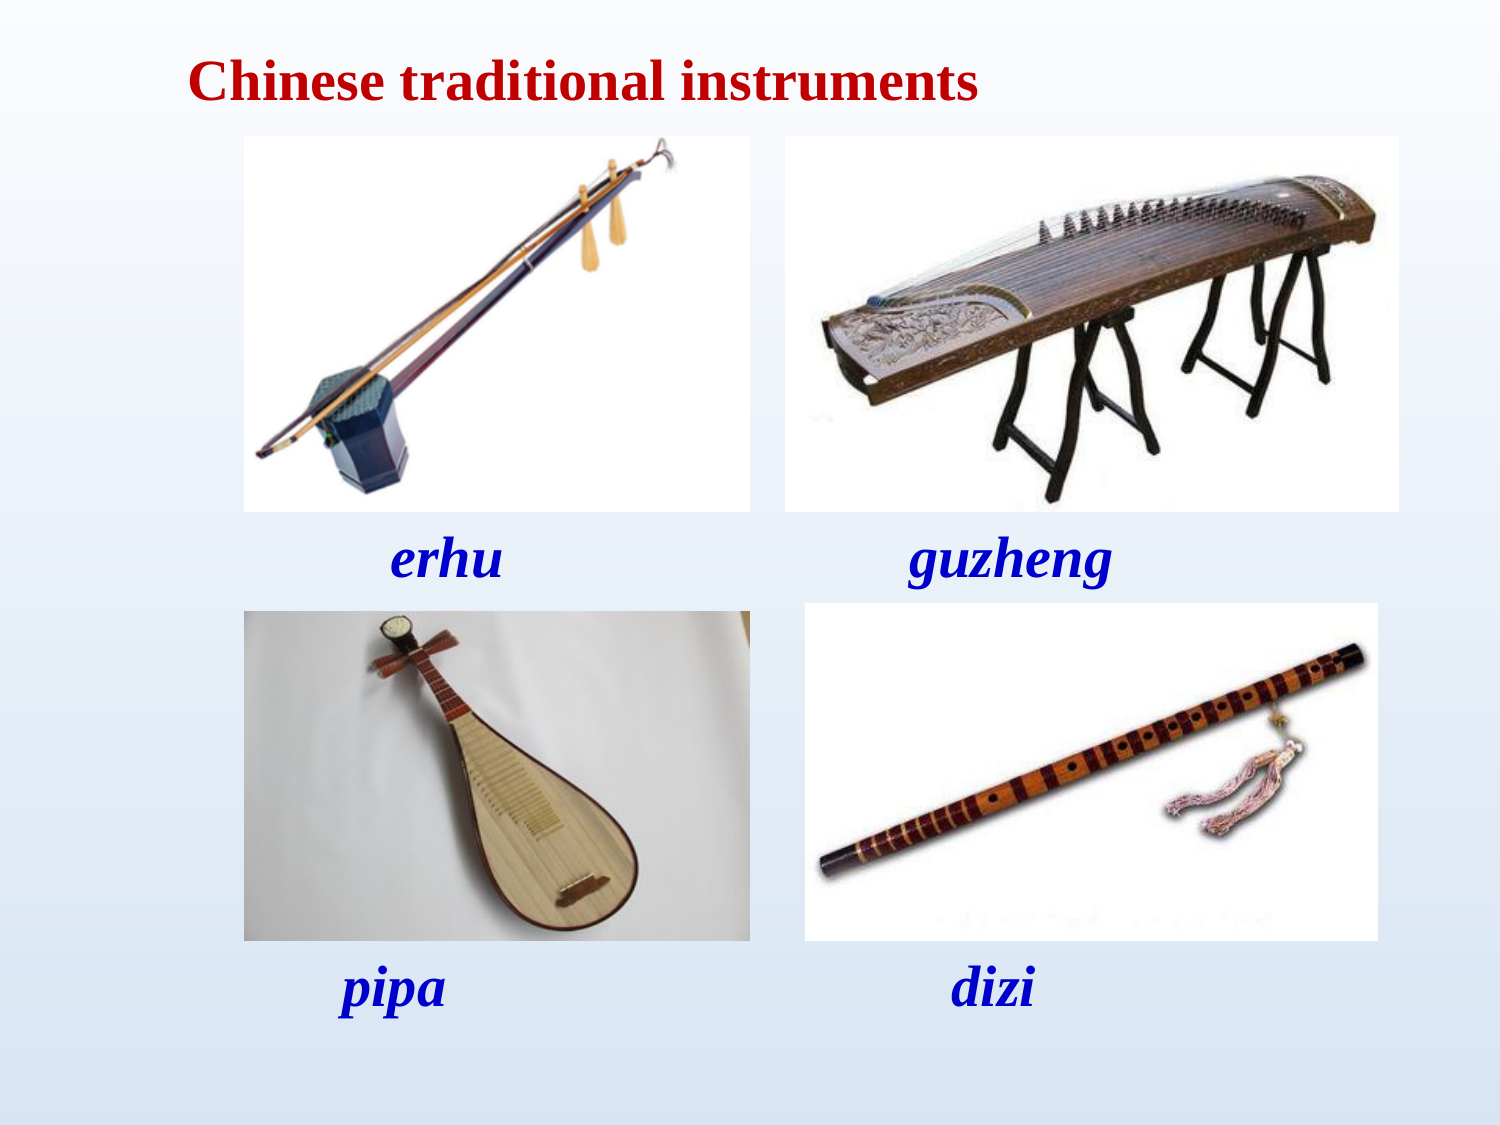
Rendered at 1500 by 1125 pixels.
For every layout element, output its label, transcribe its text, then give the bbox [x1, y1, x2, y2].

picture [244, 136, 750, 512]
text_box pipa [327, 949, 667, 1026]
text_box Chinese traditional instruments [173, 34, 1007, 120]
text_box dizi [936, 949, 1141, 1025]
picture [244, 610, 750, 941]
picture [785, 136, 1399, 512]
text_box erhu [333, 519, 607, 597]
text_box guzheng [889, 519, 1252, 597]
picture [805, 603, 1378, 941]
